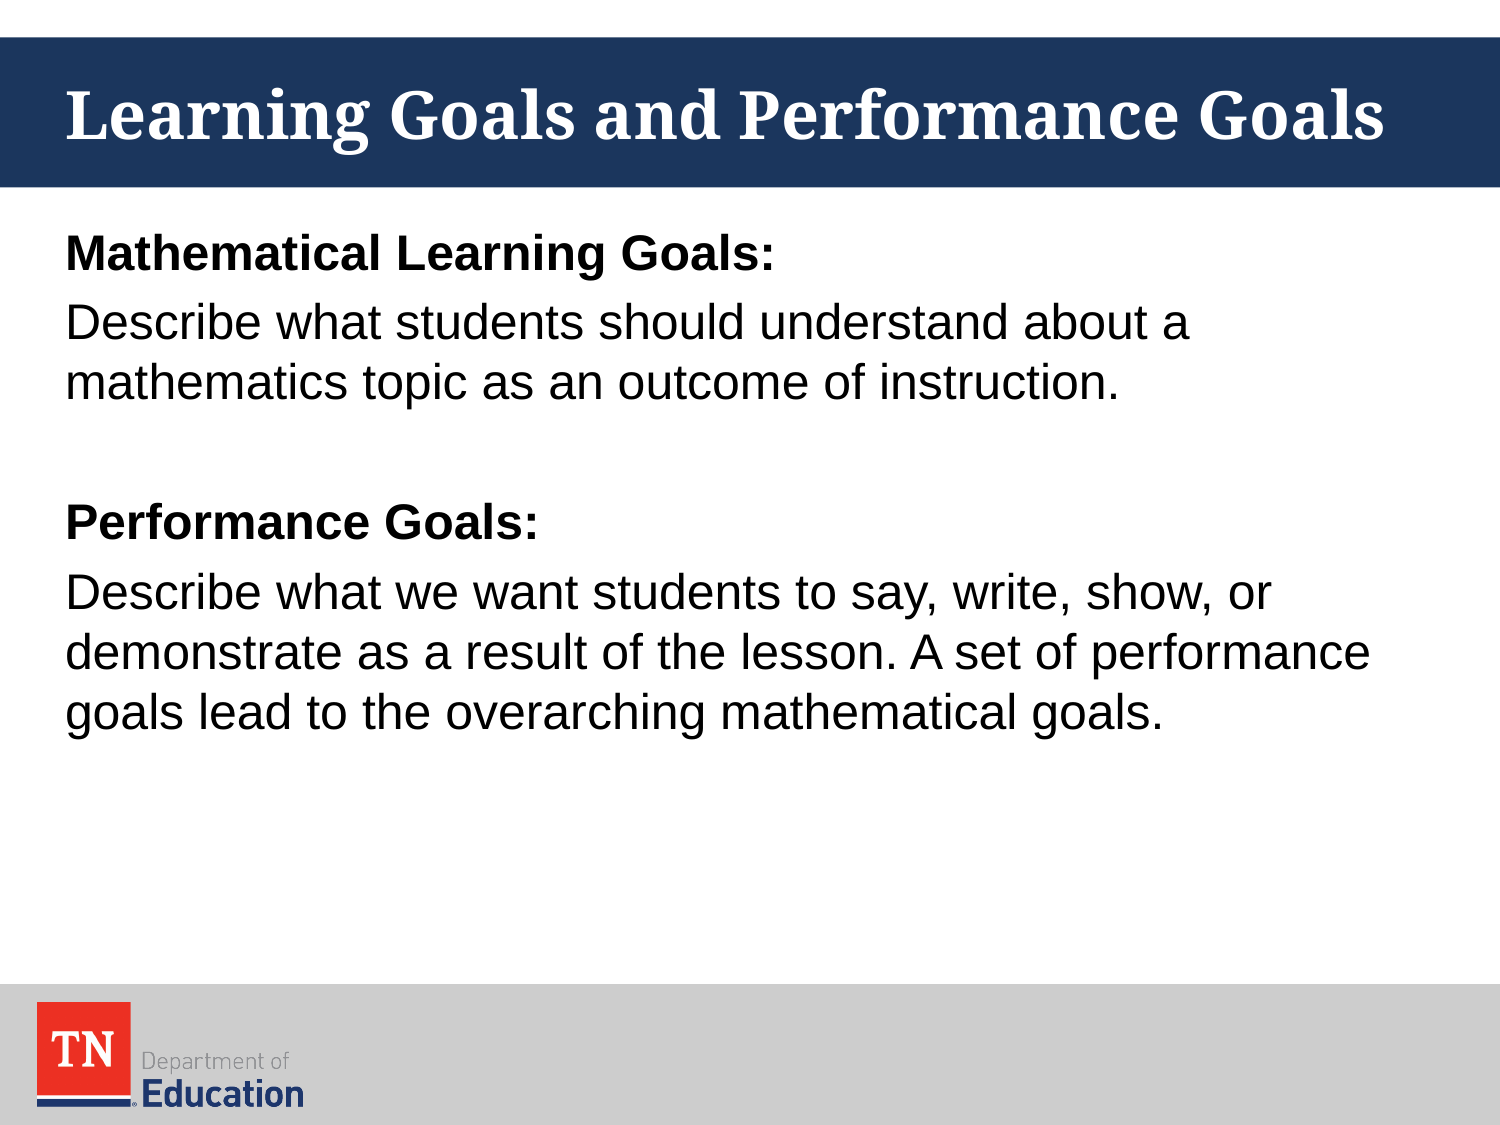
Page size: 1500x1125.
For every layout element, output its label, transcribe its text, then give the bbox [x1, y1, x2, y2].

picture [37, 1002, 303, 1107]
title Learning Goals and Performance Goals [50, 37, 1413, 188]
list Mathematical Learning Goals: Describe what students should understand about a mathematics topic as an outcome of instruction. Performance Goals: Describe what we want students to say, write, show, or demonstrate as a result of the lesson. A set of performance goals lead to the overarching mathematical goals. [50, 212, 1425, 955]
